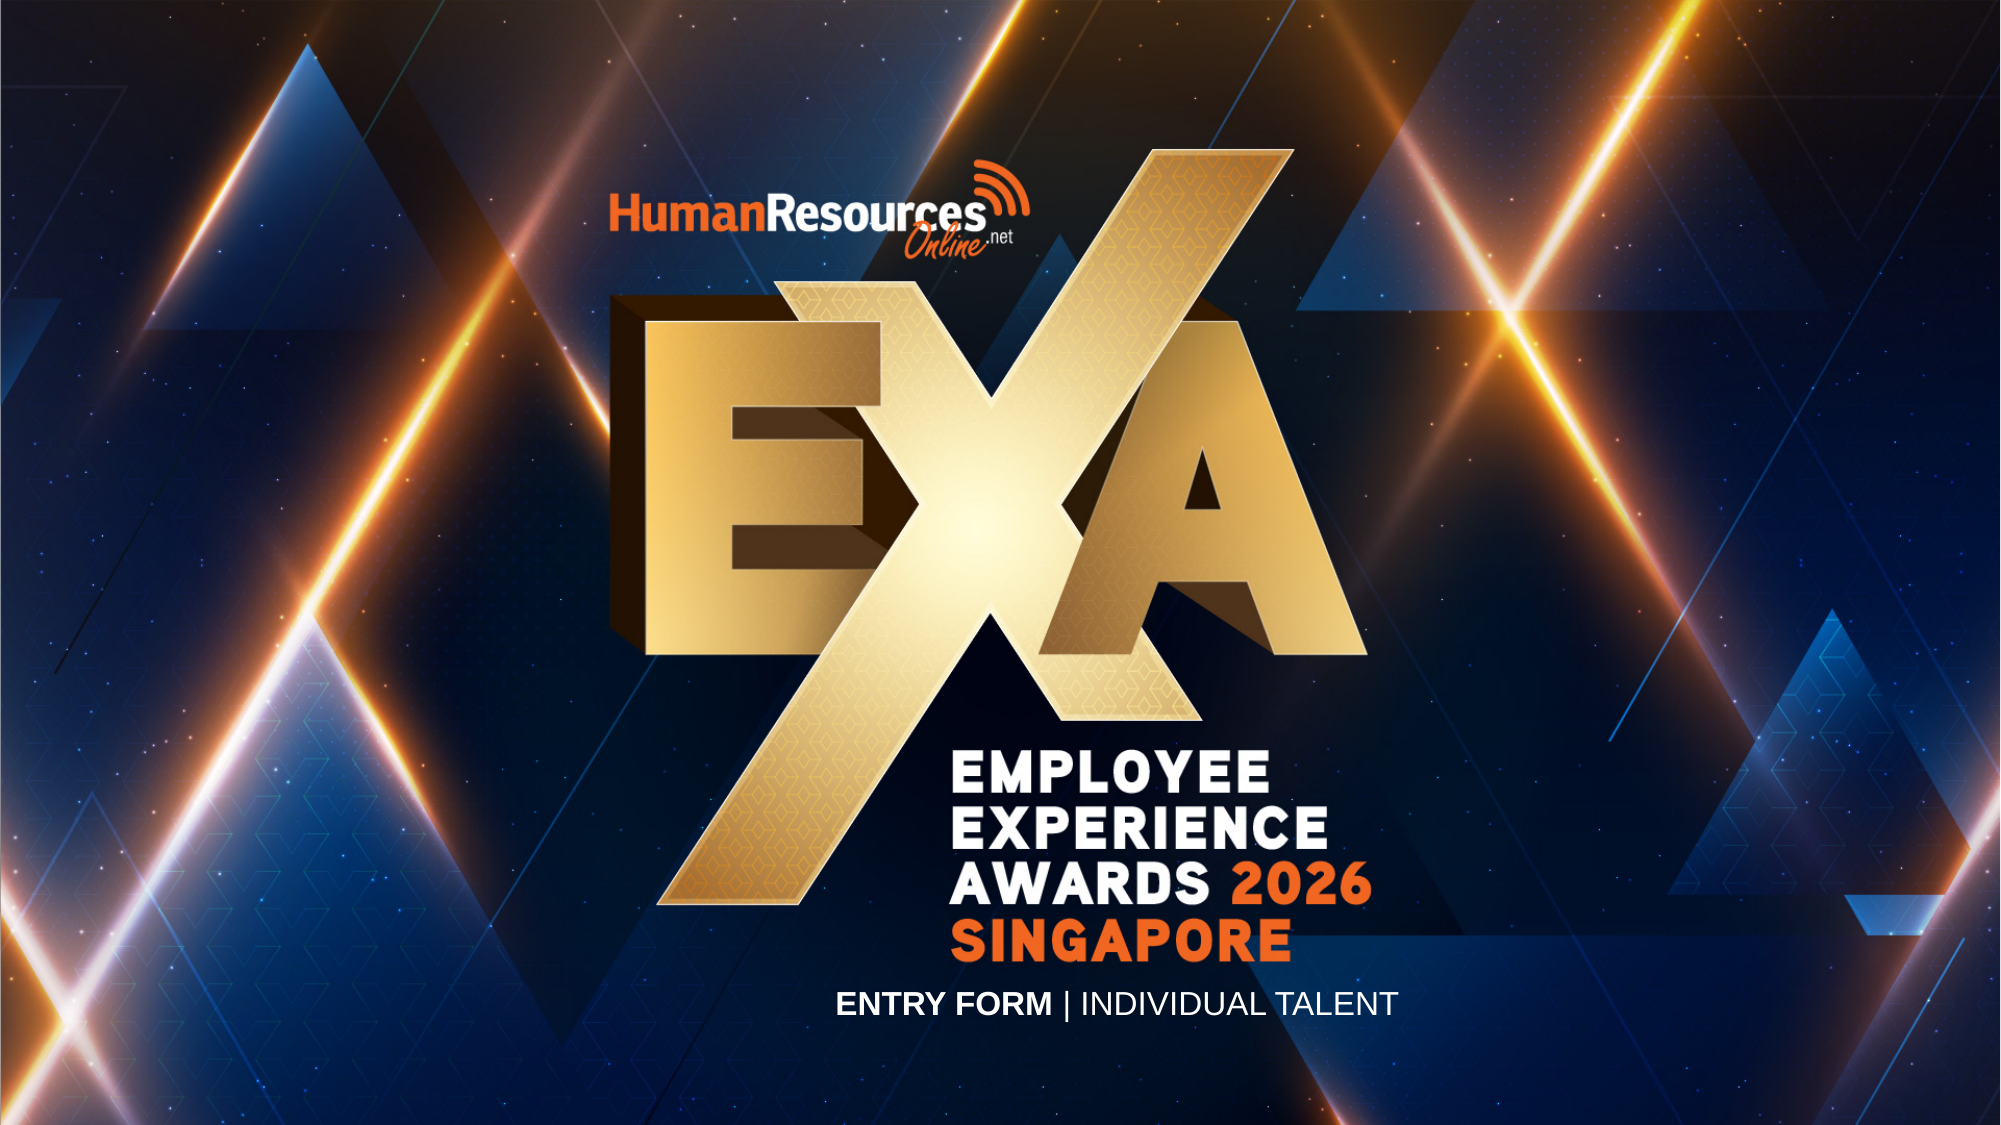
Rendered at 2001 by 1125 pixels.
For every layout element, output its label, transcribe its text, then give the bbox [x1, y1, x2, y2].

text_box ENTRY FORM | INDIVIDUAL TALENT [117, 974, 2000, 1030]
picture [0, 0, 2001, 1125]
